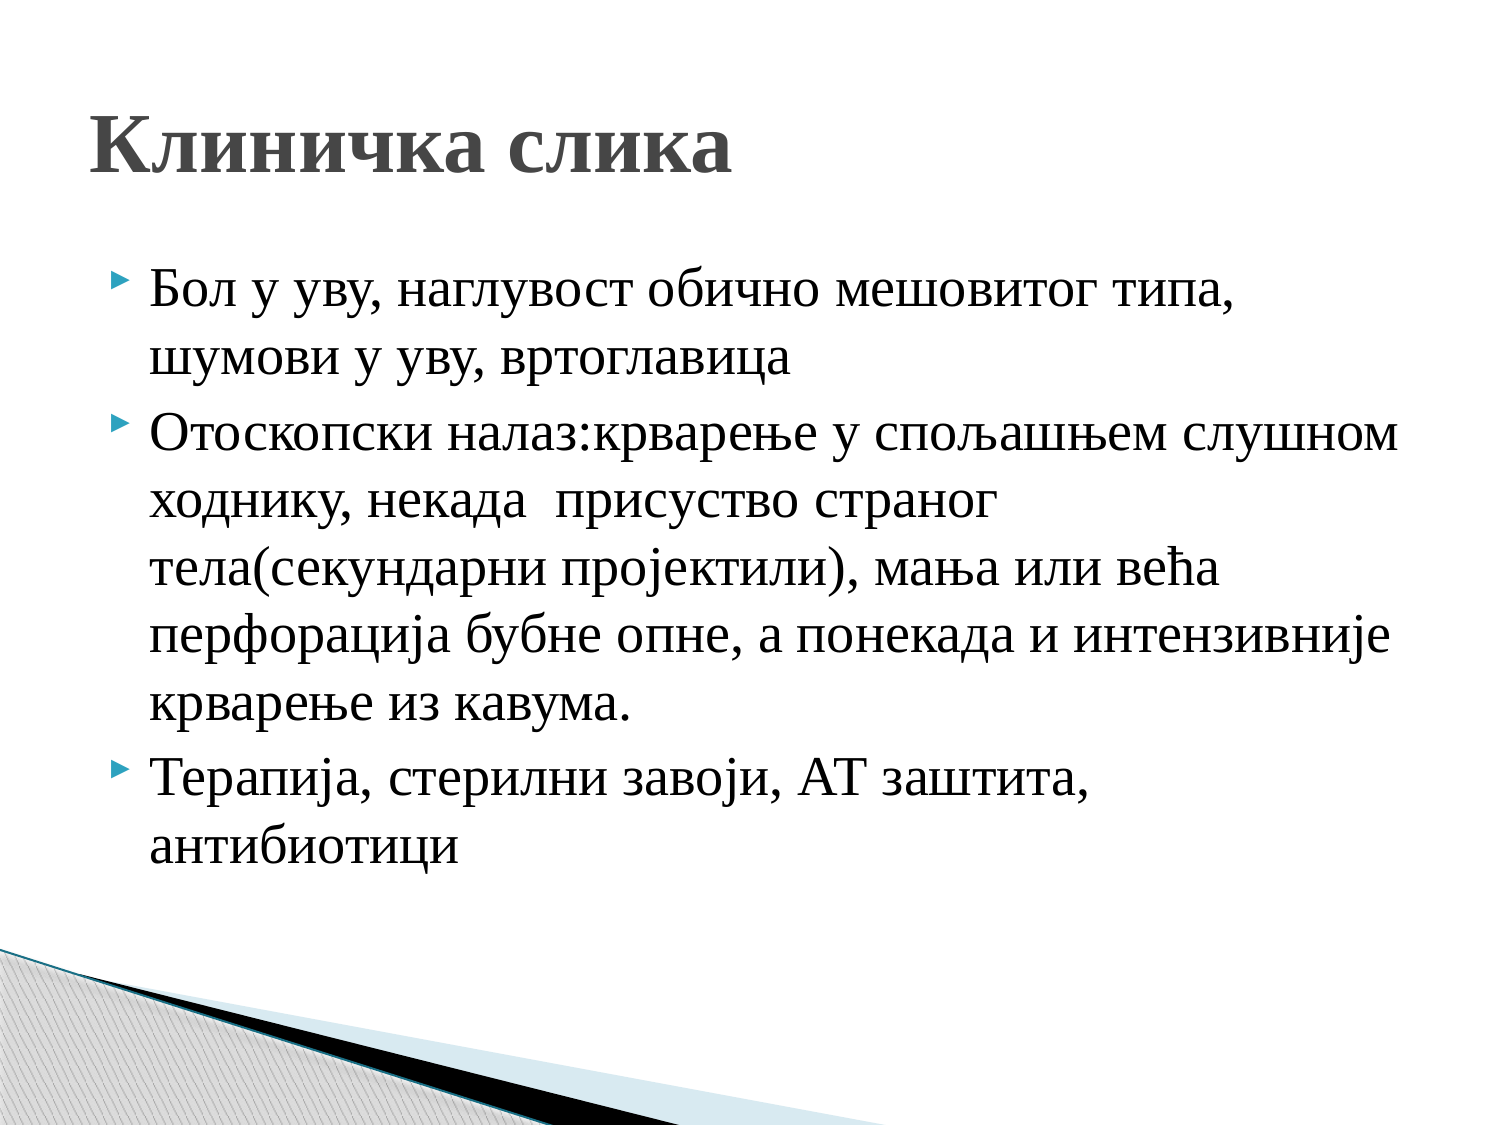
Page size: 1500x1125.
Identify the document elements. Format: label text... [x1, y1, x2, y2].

list Бол у уву, наглувост обично мешовитог типа, шумови у уву, вртоглавица Отоскопски налаз:крварење у спољашњем слушном ходнику, некада присуство страног тела(секундарни пројектили), мања или већа перфорација бубне опне, а понекада и интензивније крварење из кавума. Терапија, стерилни завоји, АТ заштита, антибиотици [74, 242, 1426, 986]
title Клиничка слика [75, 45, 1425, 233]
